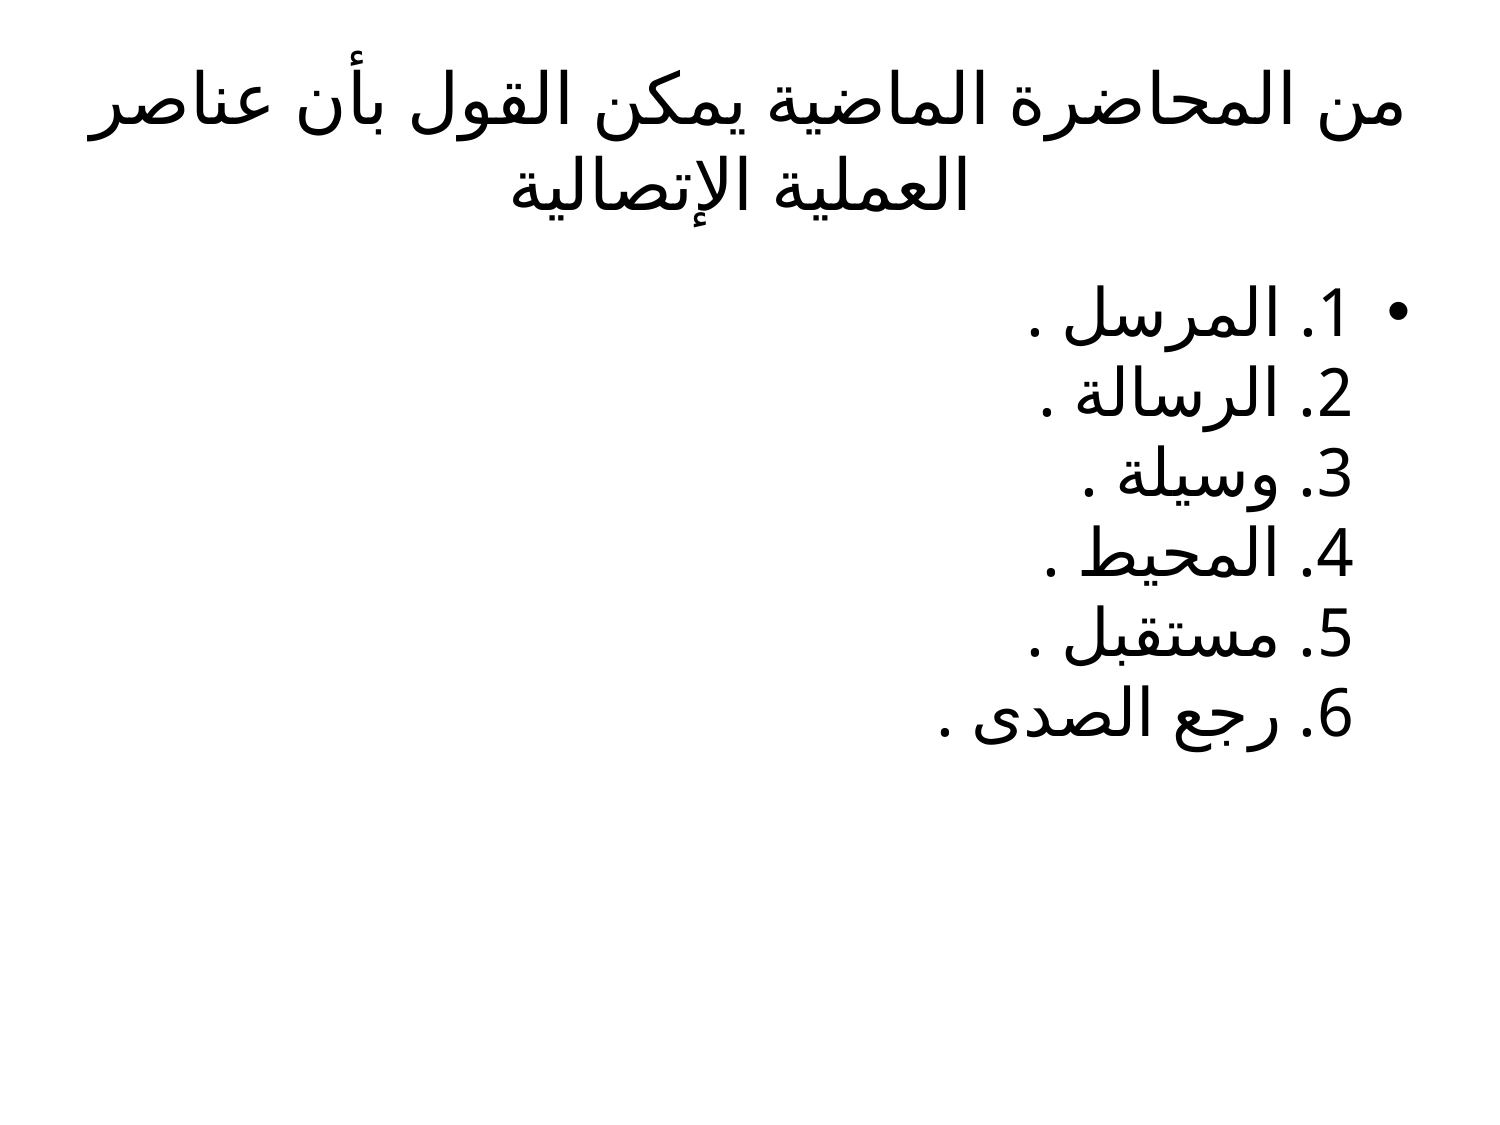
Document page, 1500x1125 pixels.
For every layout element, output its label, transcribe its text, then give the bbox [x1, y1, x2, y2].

title من المحاضرة الماضية يمكن القول بأن عناصر العملية الإتصالية [75, 45, 1425, 233]
list 1. المرسل . 2. الرسالة . 3. وسيلة . 4. المحيط . 5. مستقبل . 6. رجع الصدى . [75, 262, 1425, 1005]
